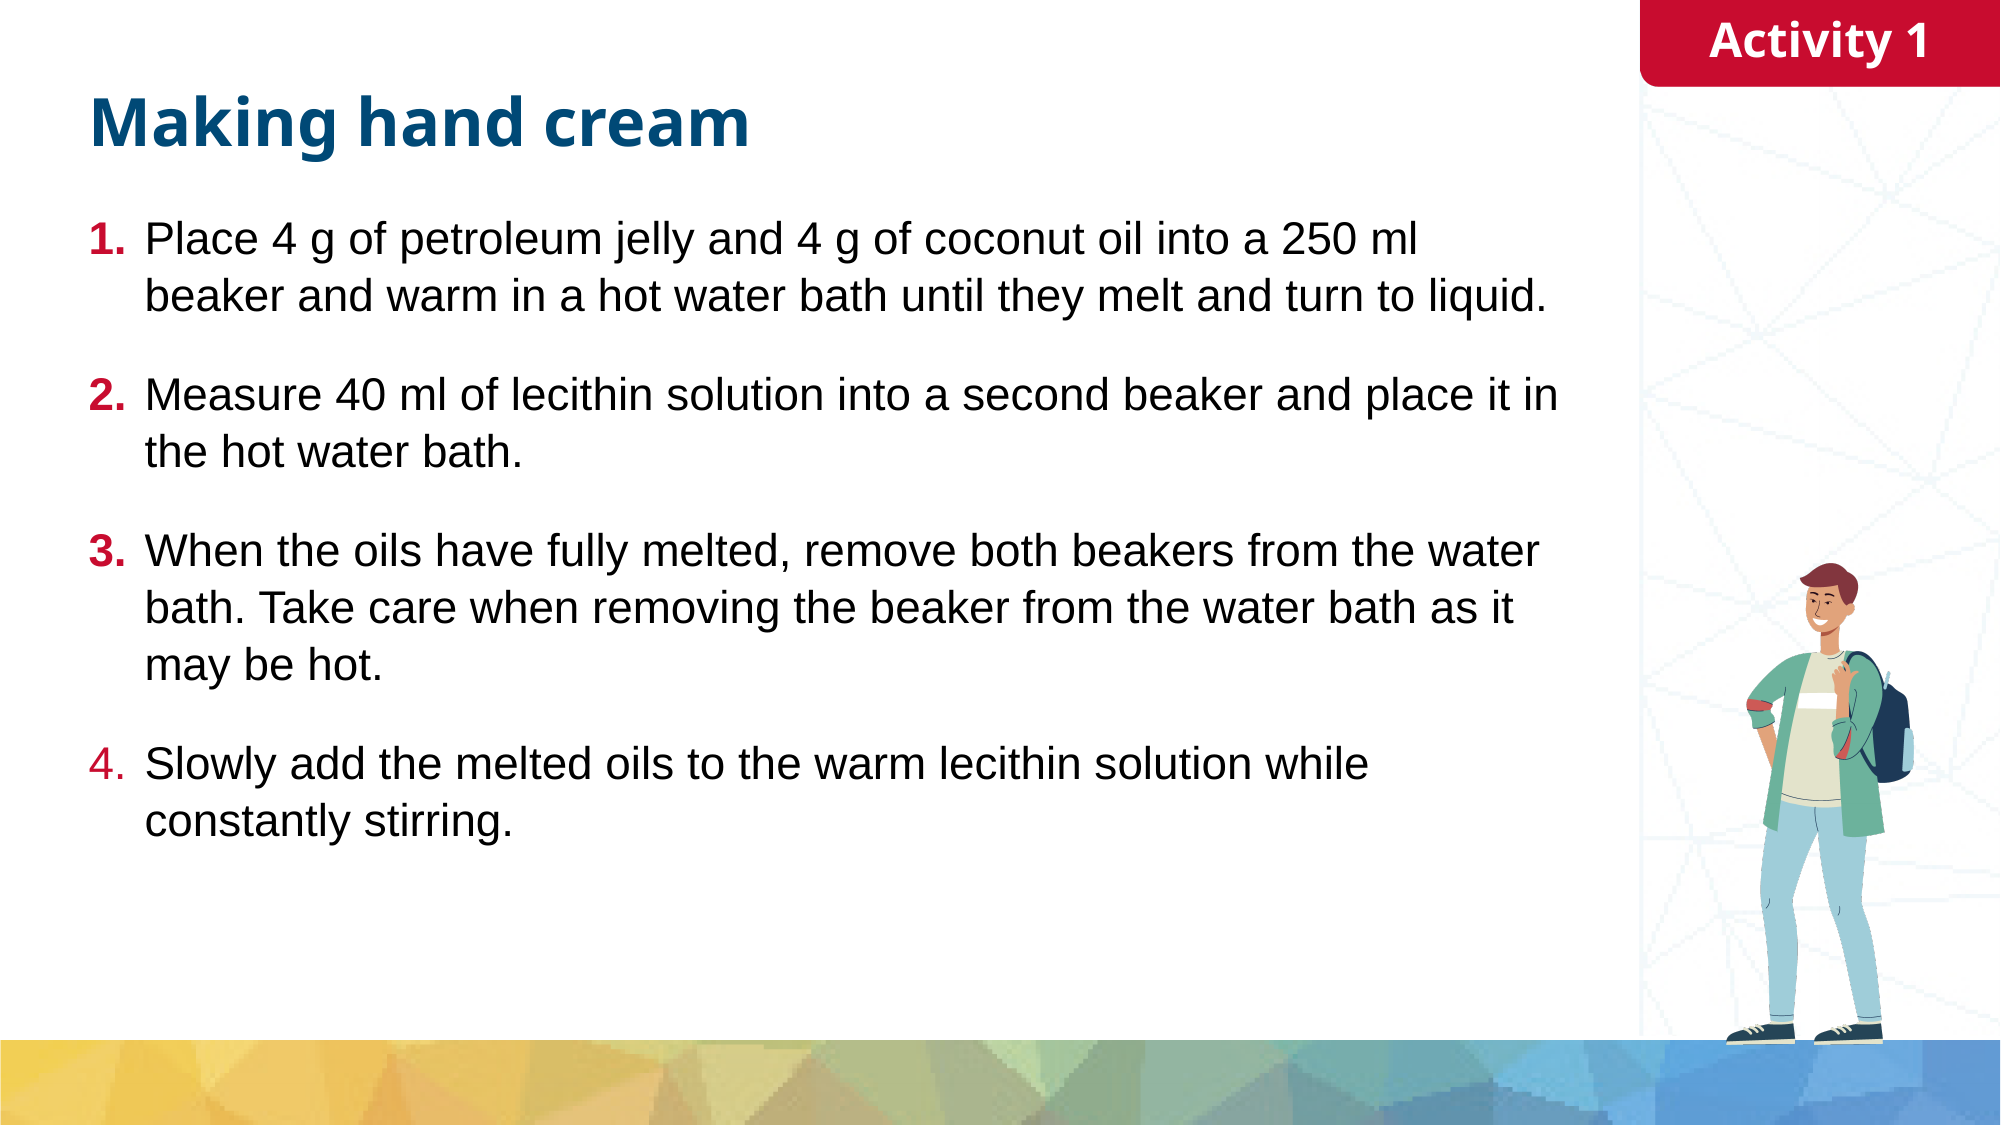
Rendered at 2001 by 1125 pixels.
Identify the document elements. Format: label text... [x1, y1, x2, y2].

list 1. Place 4 g of petroleum jelly and 4 g of coconut oil into a 250 ml beaker and warm in a hot water bath until they melt and turn to liquid. 2. Measure 40 ml of lecithin solution into a second beaker and place it in the hot water bath. 3. When the oils have fully melted, remove both beakers from the water bath. Take care when removing the beaker from the water bath as it may be hot. 4. Slowly add the melted oils to the warm lecithin solution while constantly stirring. [88, 206, 1565, 998]
picture [0, 0, 2001, 1125]
title Making hand cream [88, 88, 1565, 161]
